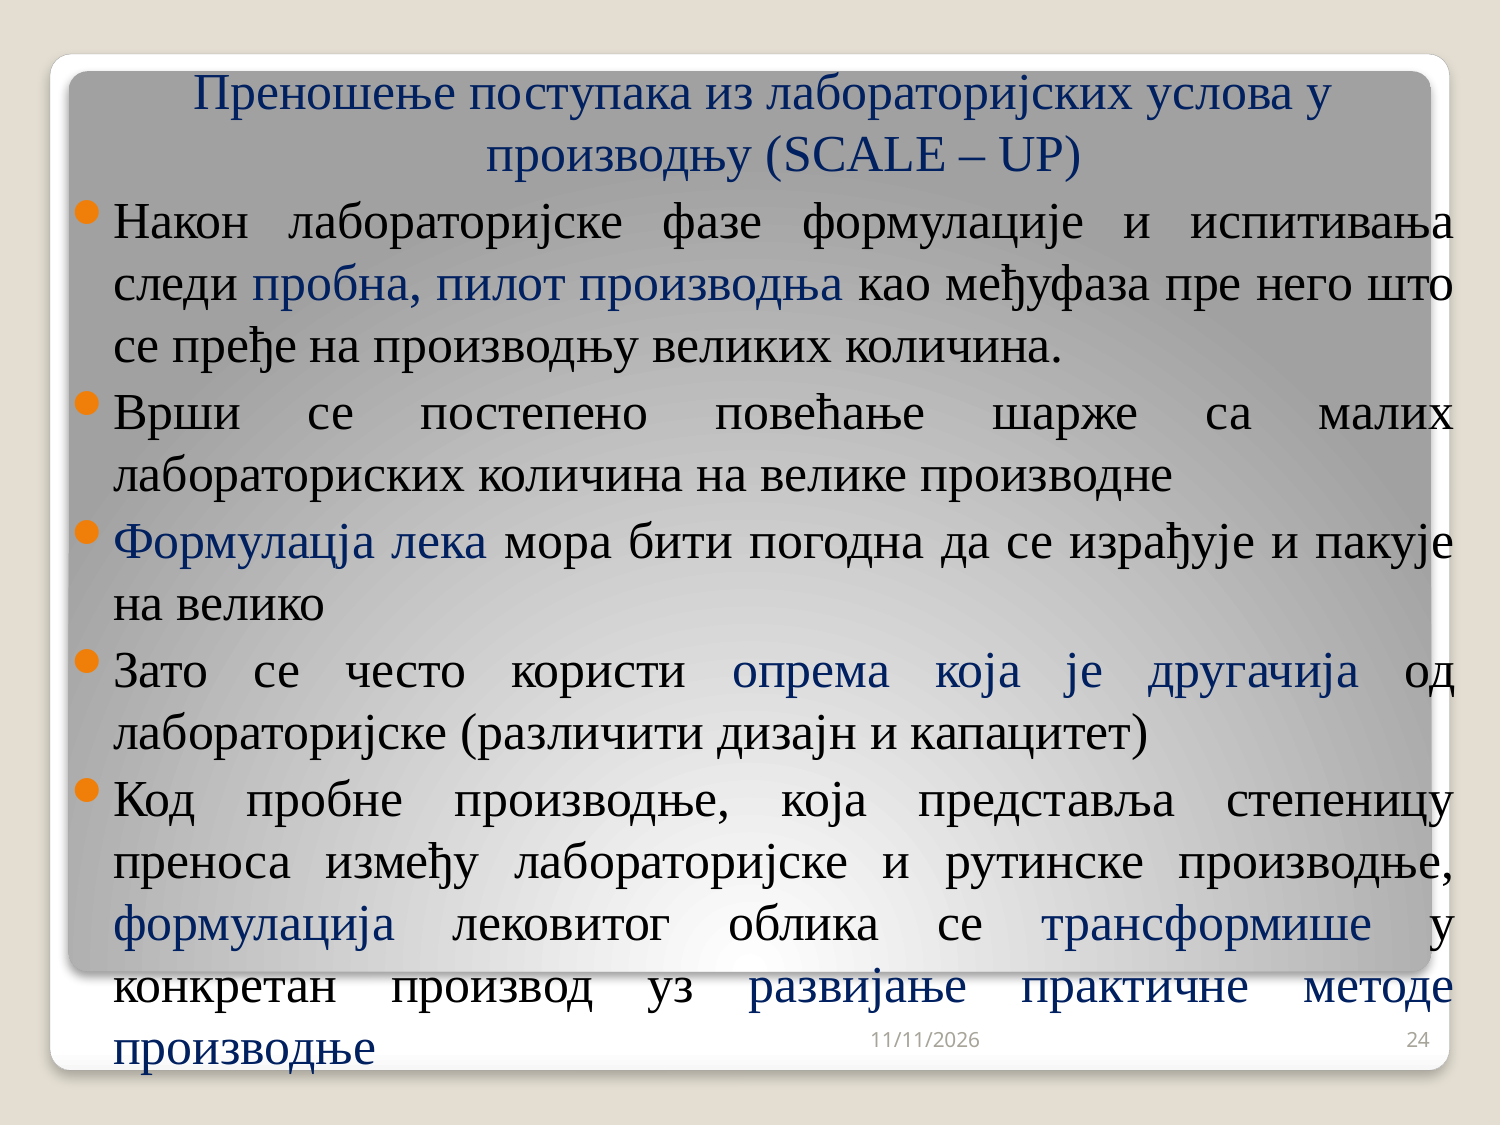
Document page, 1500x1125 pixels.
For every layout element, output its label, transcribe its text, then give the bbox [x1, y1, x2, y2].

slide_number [619, 1002, 995, 1063]
list Преношење поступака из лабораторијских услова у производњу (SCALE – UP) Након лабораторијске фазе формулације и испитивања следи пробна, пилот производња као међуфаза пре него што се пређе на производњу великих количина. Врши се постепено повећање шарже са малих лабораториских количина на велике производне Формулацја лека мора бити погодна да се израђује и пакује на велико Зато се често користи опрема која је другачија од лабораторијске (различити дизајн и капацитет) Код пробне производње, која представља степеницу преноса између лабораторијске и рутинске производње, формулација лековитог облика се трансформише у конкретан производ уз развијање практичне методе производње [41, 42, 1471, 1083]
slide_number 24 [1369, 1002, 1445, 1063]
